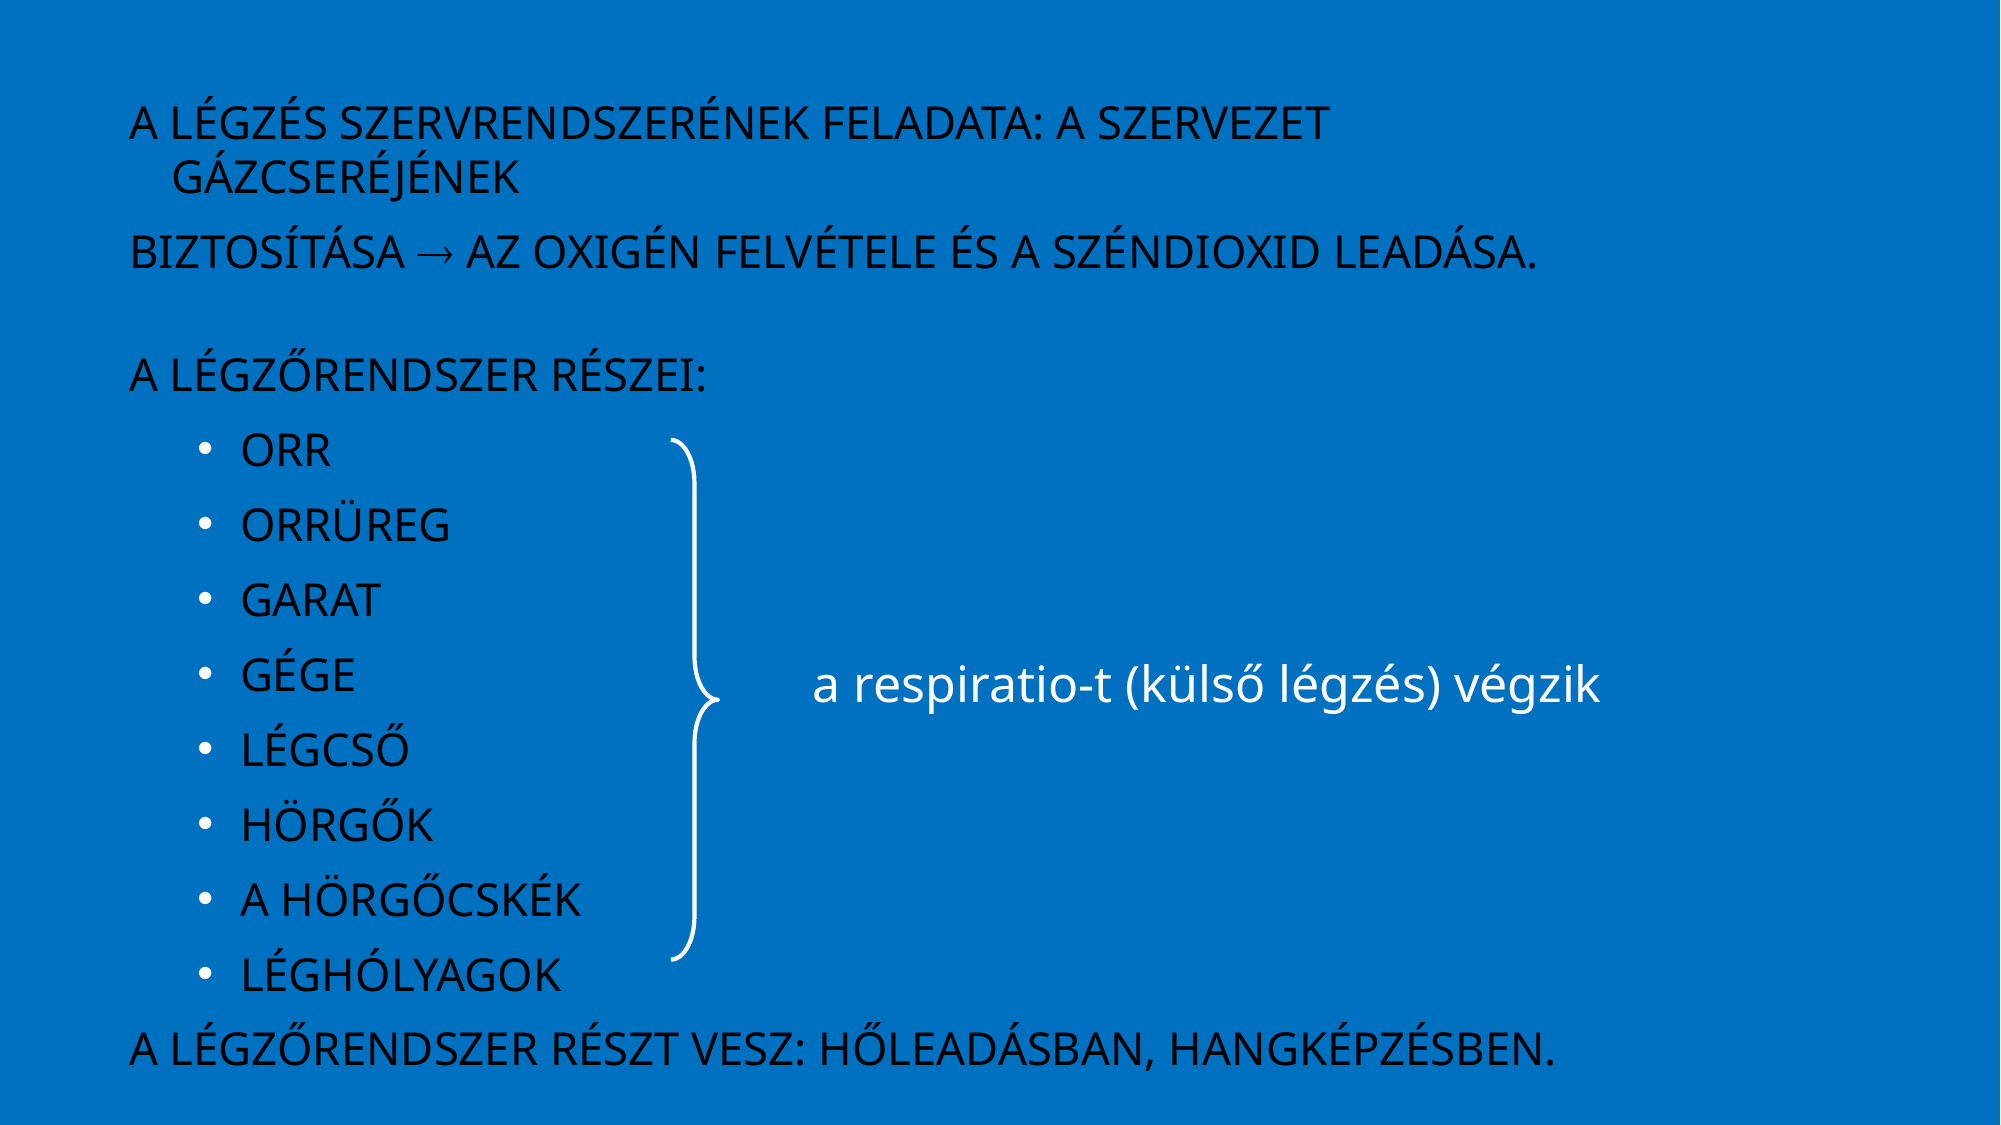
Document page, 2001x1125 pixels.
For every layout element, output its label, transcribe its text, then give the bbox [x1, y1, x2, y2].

list A légzés szervrendszerének feladata: a szervezet gázcseréjének biztosítása  az oxigén felvétele és a széndioxid leadása. A légzőrendszer részei: orr orrüreg garat gége légcső hörgők a hörgőcskék léghólyagok A légzőrendszer részt vesz: hőleadásban, hangképzésben. [114, 78, 1591, 1091]
text_box [670, 439, 719, 960]
text_box a respiratio-t (külső légzés) végzik [798, 645, 1618, 720]
